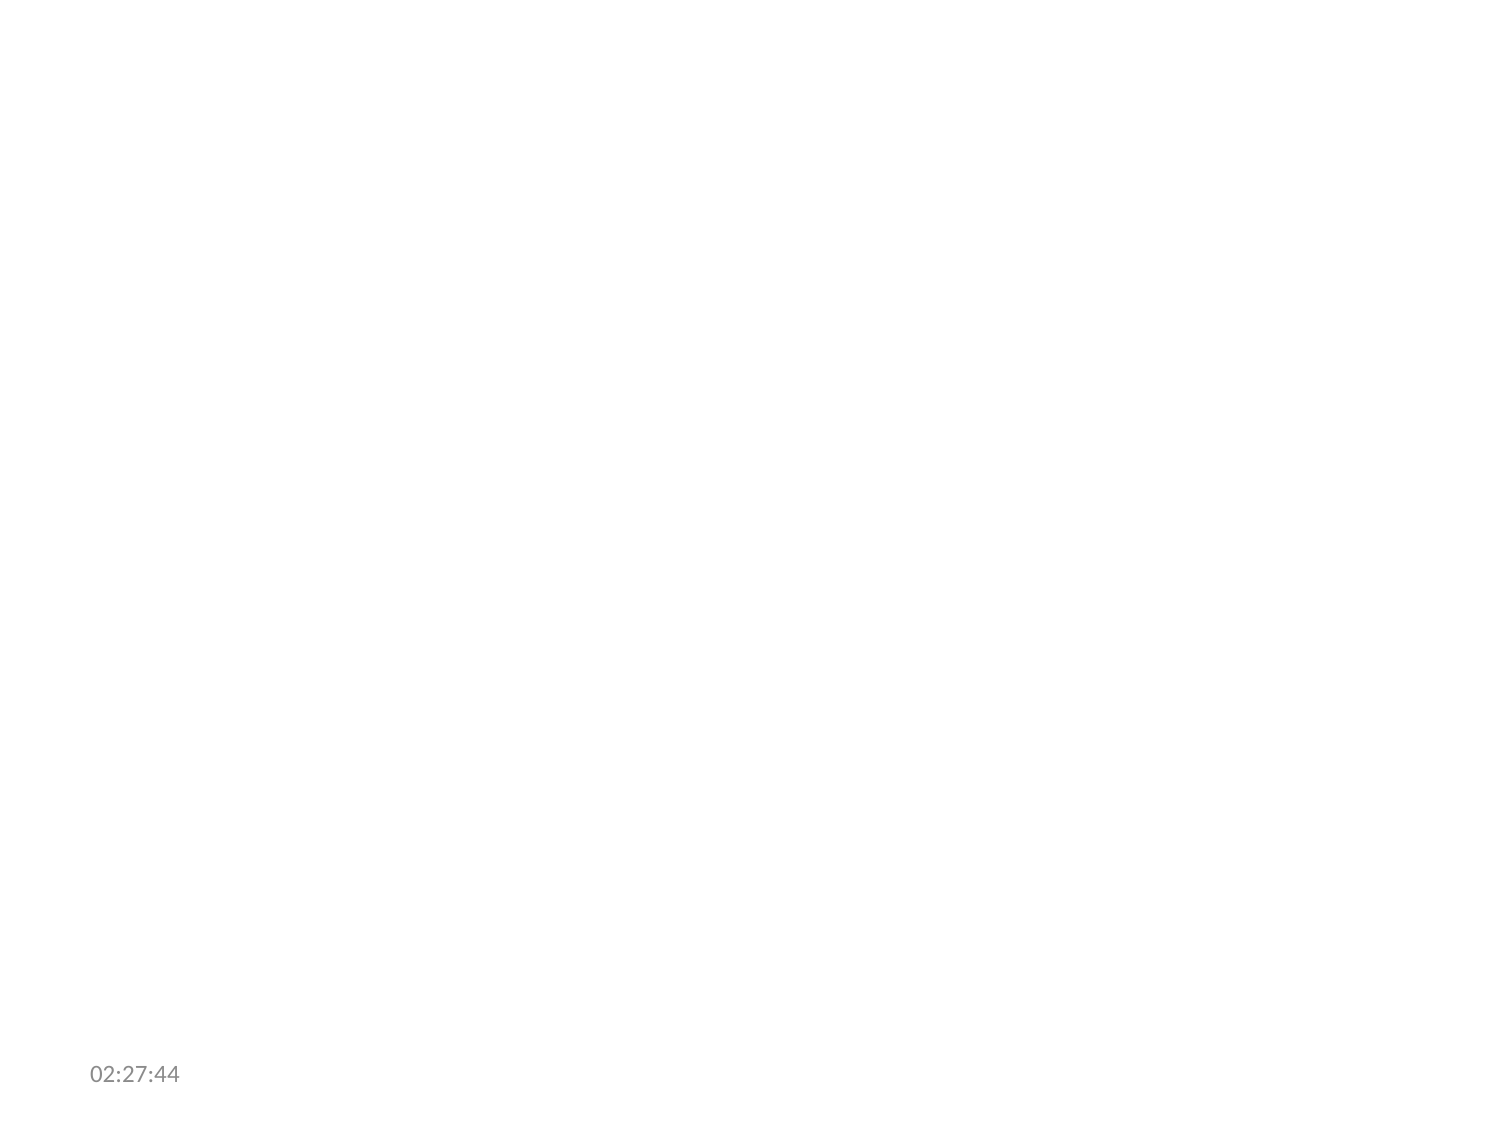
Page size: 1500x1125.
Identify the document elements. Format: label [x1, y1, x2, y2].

slide_number [75, 1042, 425, 1103]
